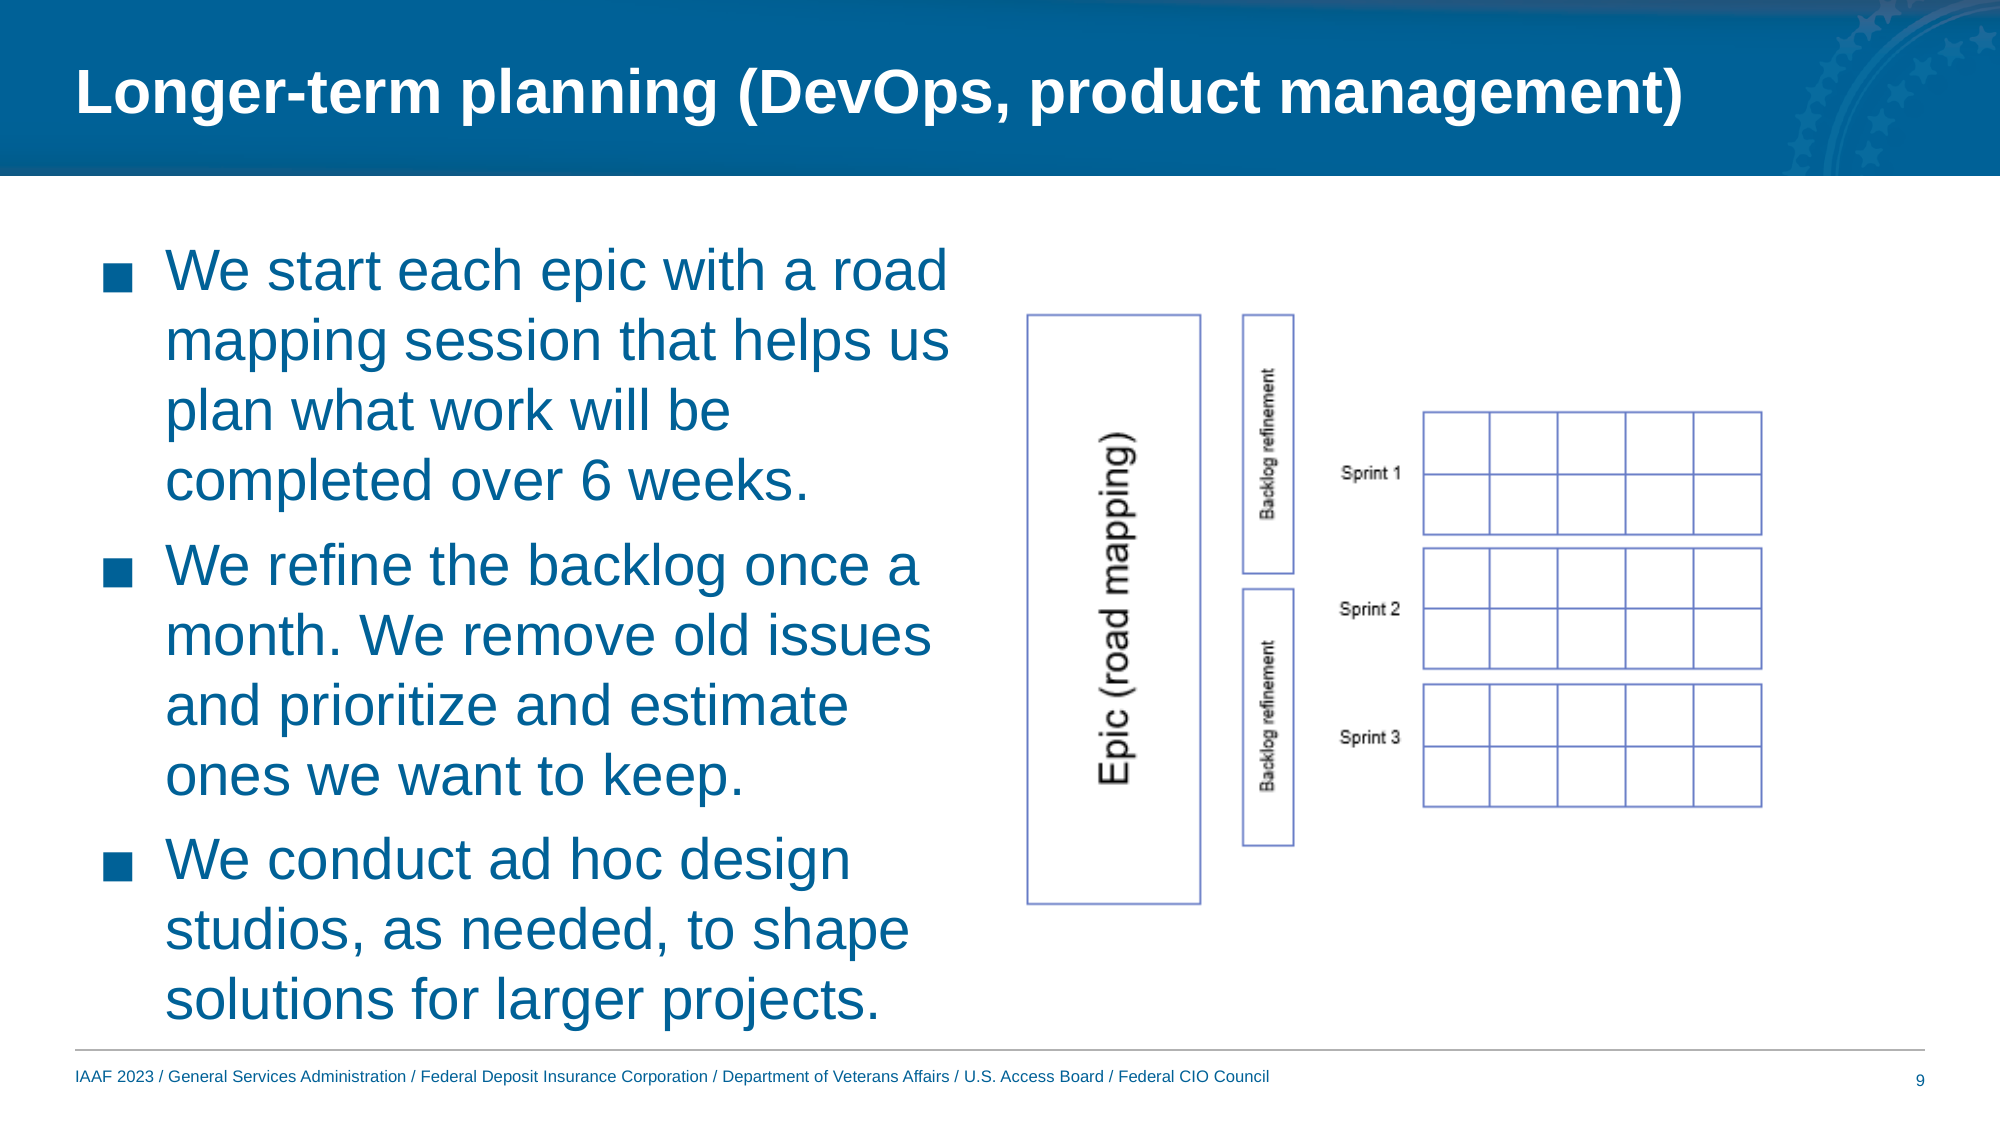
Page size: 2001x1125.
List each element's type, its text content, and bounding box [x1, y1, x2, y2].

slide_number 9 [1880, 1065, 1925, 1095]
title Longer-term planning (DevOps, product management) [75, 52, 1800, 128]
picture [0, 0, 2000, 176]
list We start each epic with a road mapping session that helps us plan what work will be completed over 6 weeks. We refine the backlog once a month. We remove old issues and prioritize and estimate ones we want to keep. ​ We conduct ad hoc design studios, as needed, to shape solutions for larger projects. [75, 224, 975, 1035]
picture [0, 168, 666, 176]
picture [994, 264, 1895, 989]
